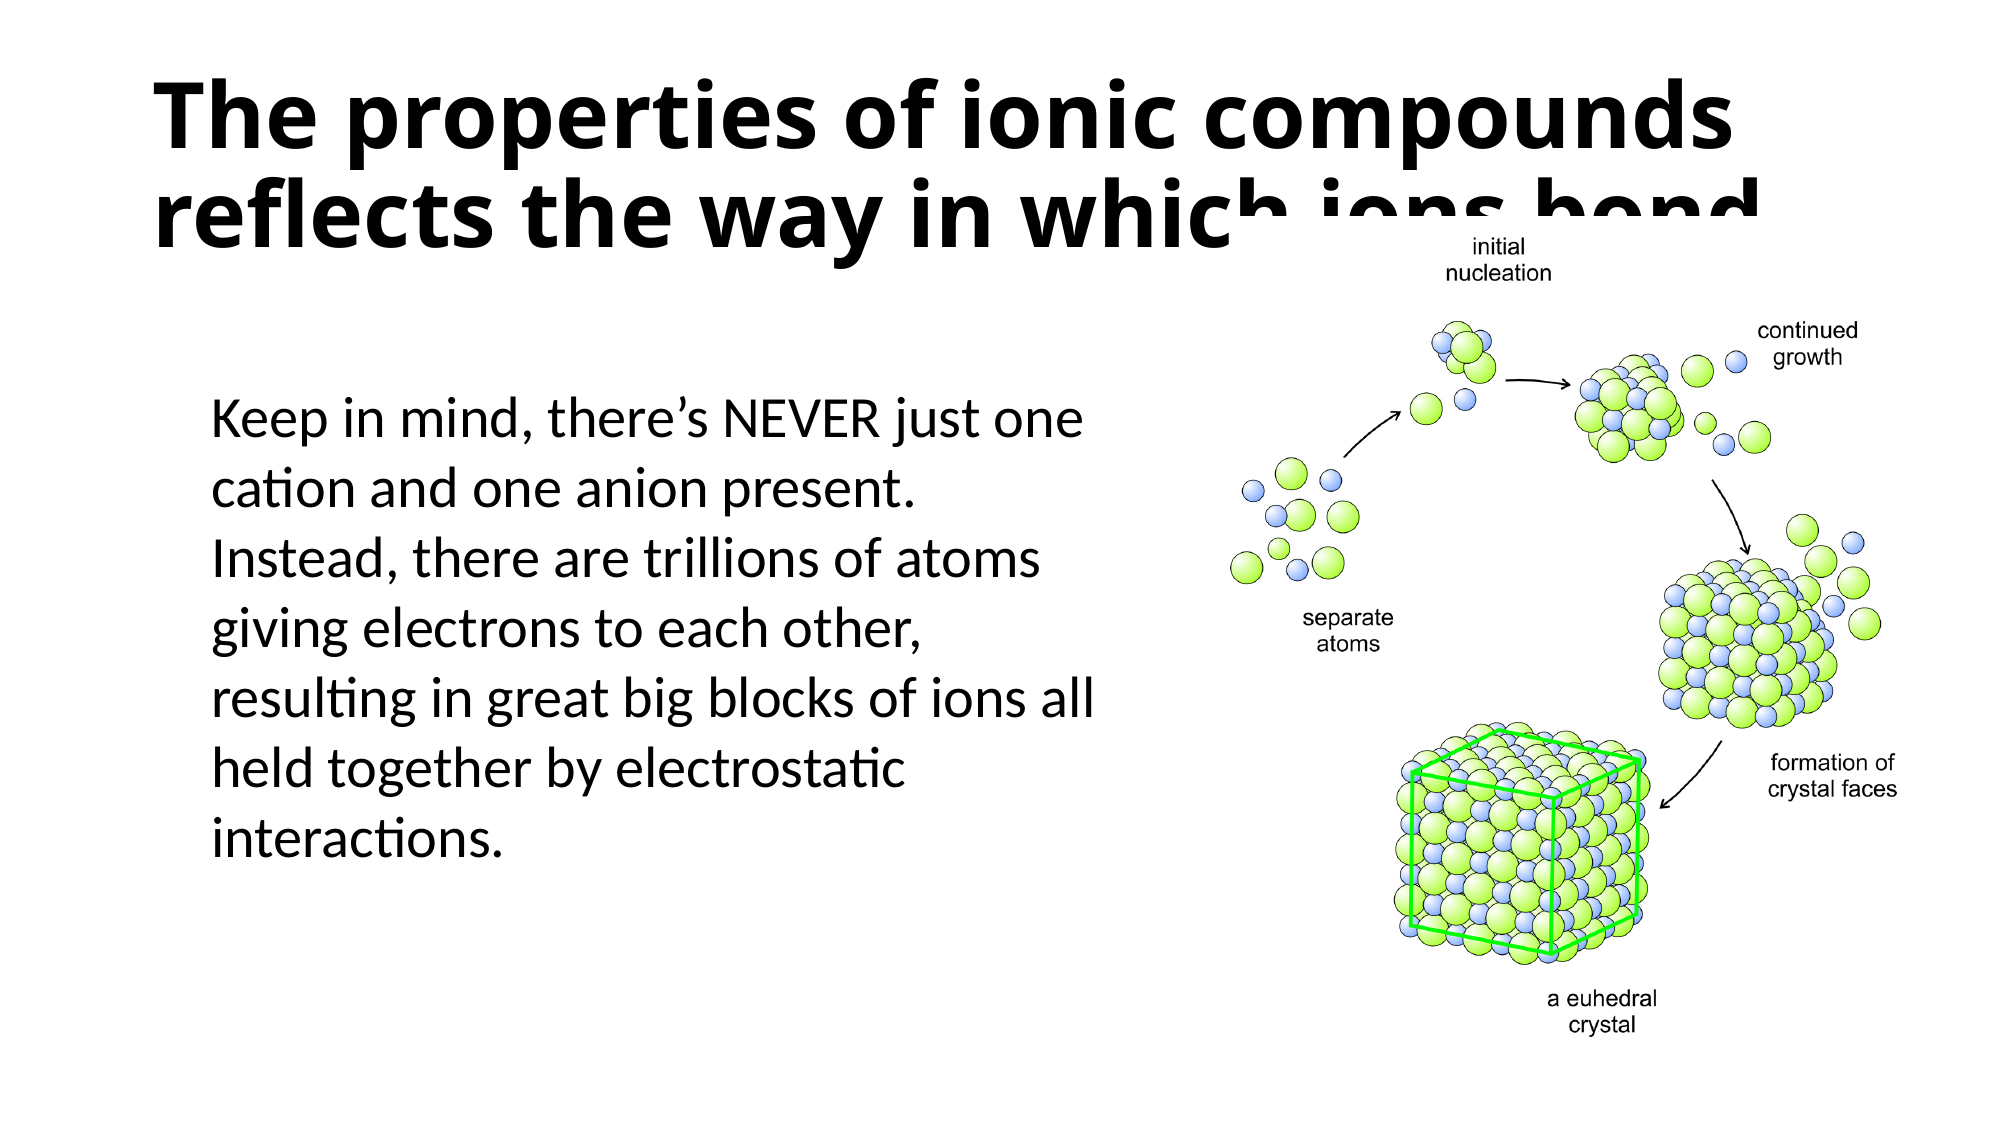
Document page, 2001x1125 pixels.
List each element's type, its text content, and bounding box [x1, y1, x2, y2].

title The properties of ionic compounds reflects the way in which ions bond [137, 59, 1863, 278]
picture [1230, 216, 1913, 1037]
text_box Keep in mind, there’s NEVER just one cation and one anion present. Instead, there are trillions of atoms giving electrons to each other, resulting in great big blocks of ions all held together by electrostatic interactions. [196, 371, 1121, 877]
